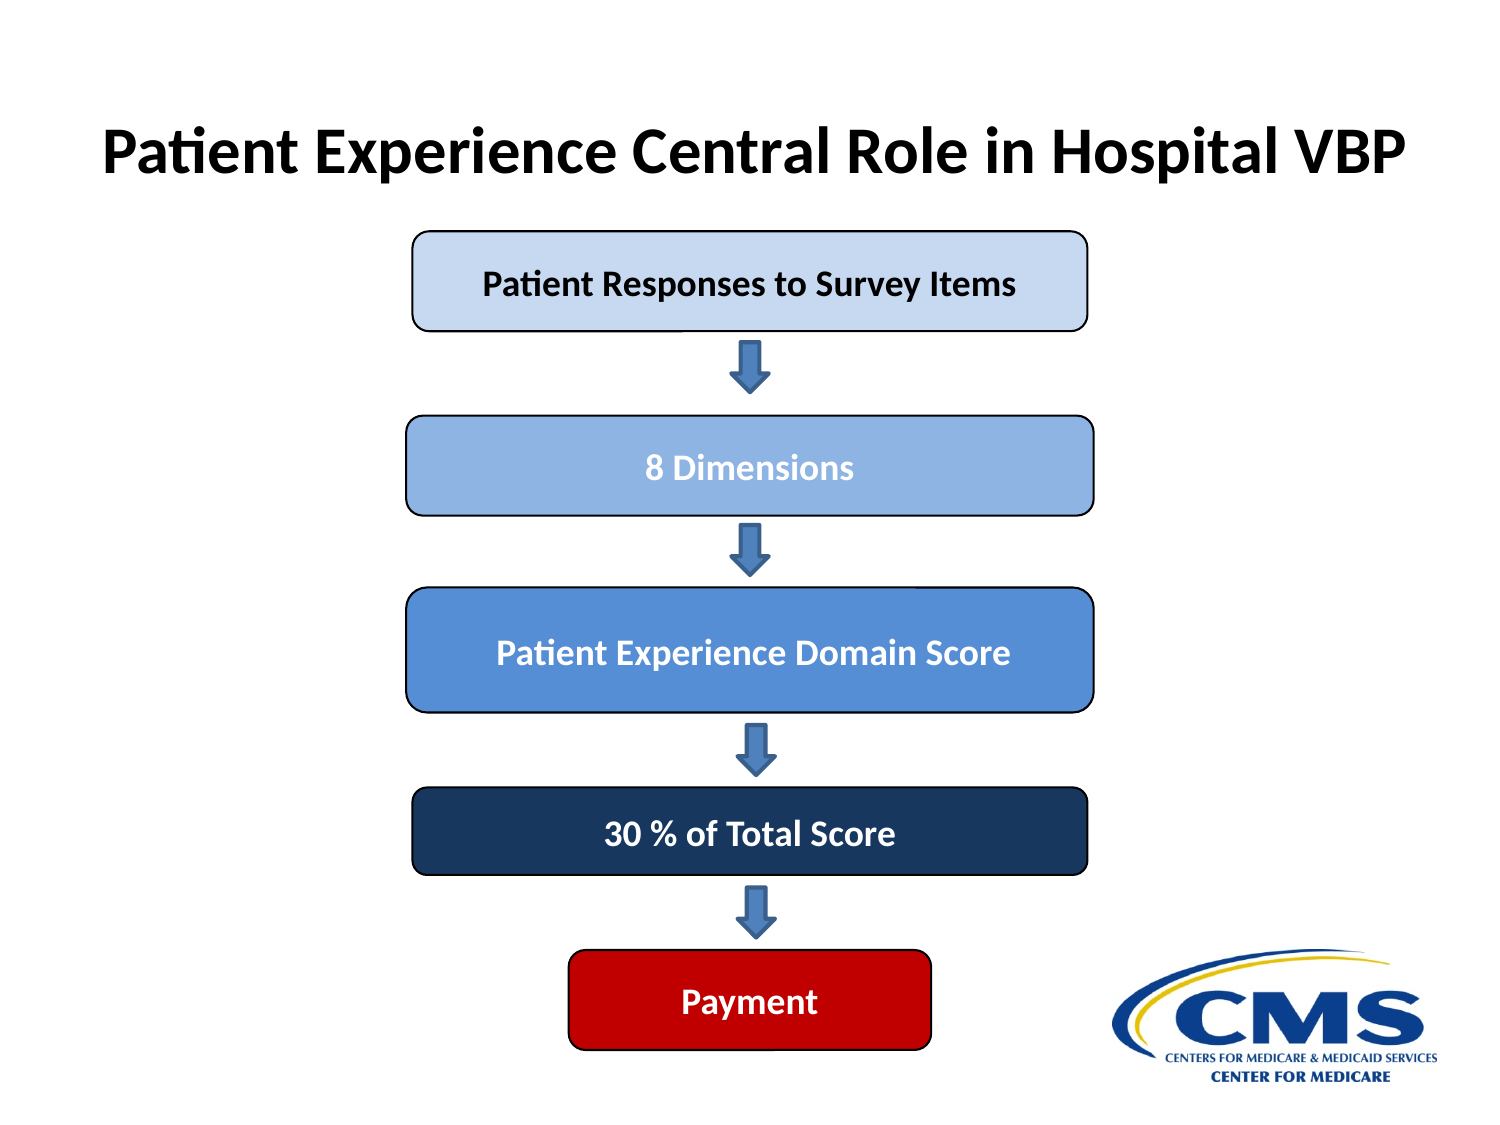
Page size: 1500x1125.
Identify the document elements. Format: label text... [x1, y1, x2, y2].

picture [1112, 949, 1437, 1082]
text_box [405, 230, 1094, 1051]
text_box Patient Experience Central Role in Hospital VBP [87, 99, 1463, 195]
